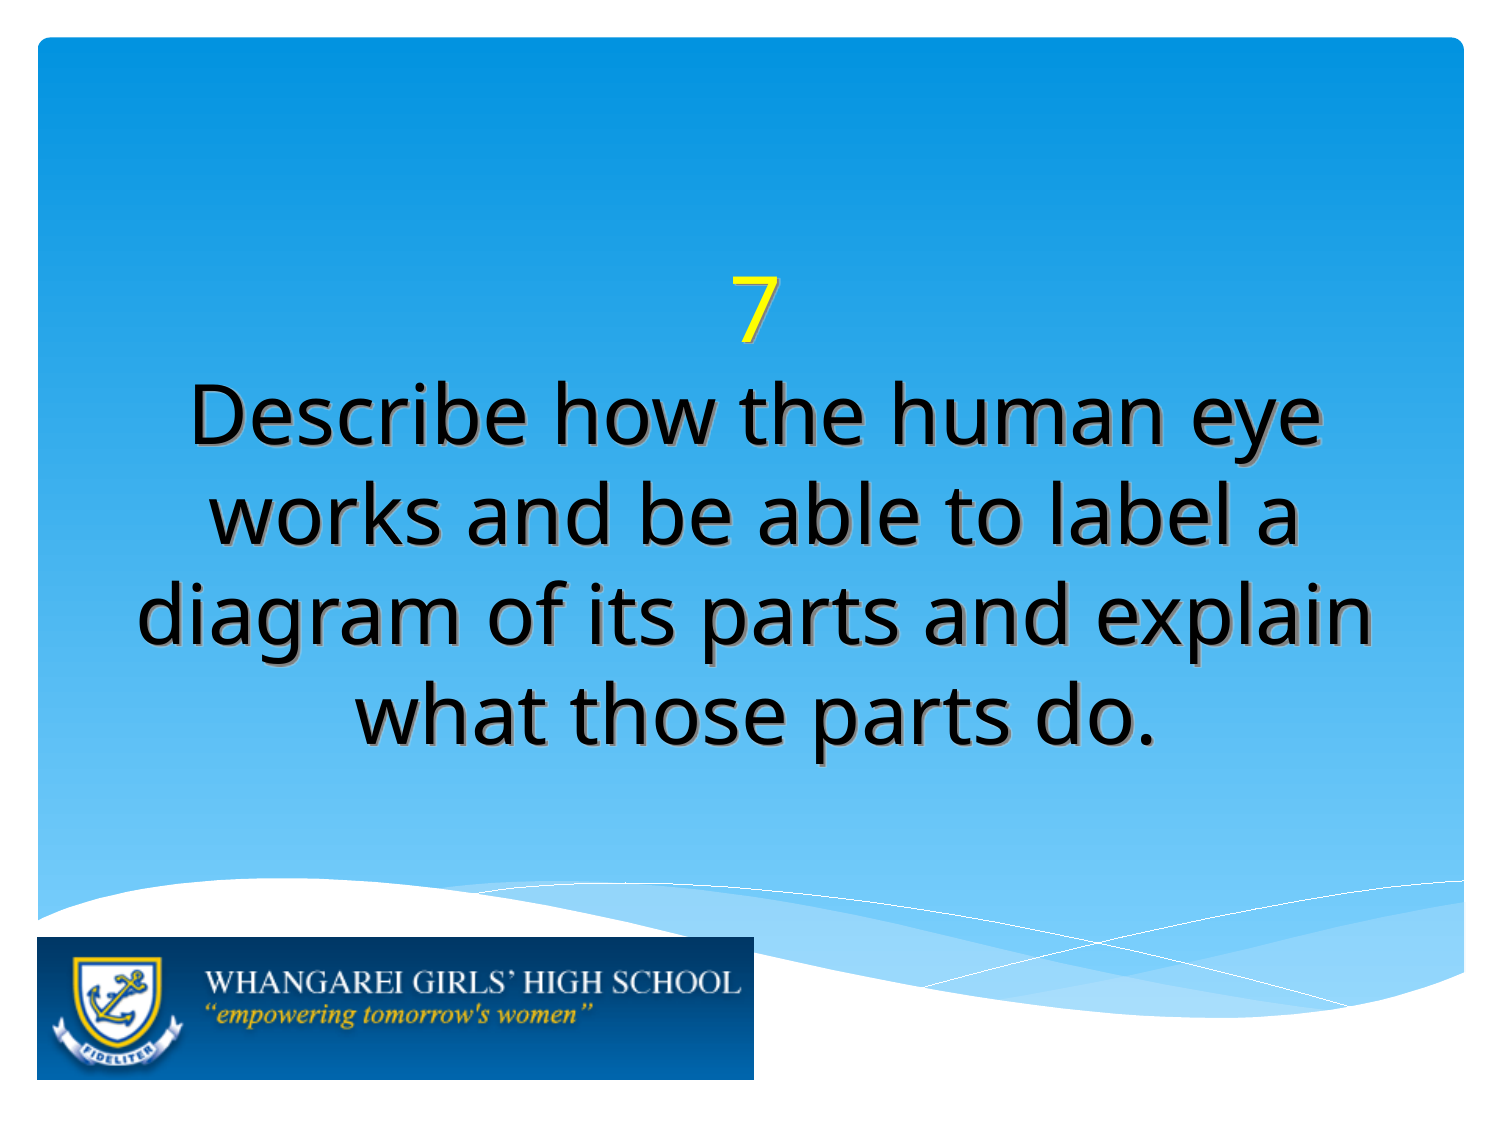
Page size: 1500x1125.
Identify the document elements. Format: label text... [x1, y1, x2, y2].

picture [37, 937, 754, 1080]
text_box 7 Describe how the human eye works and be able to label a diagram of its parts and explain what those parts do. [74, 99, 1438, 913]
